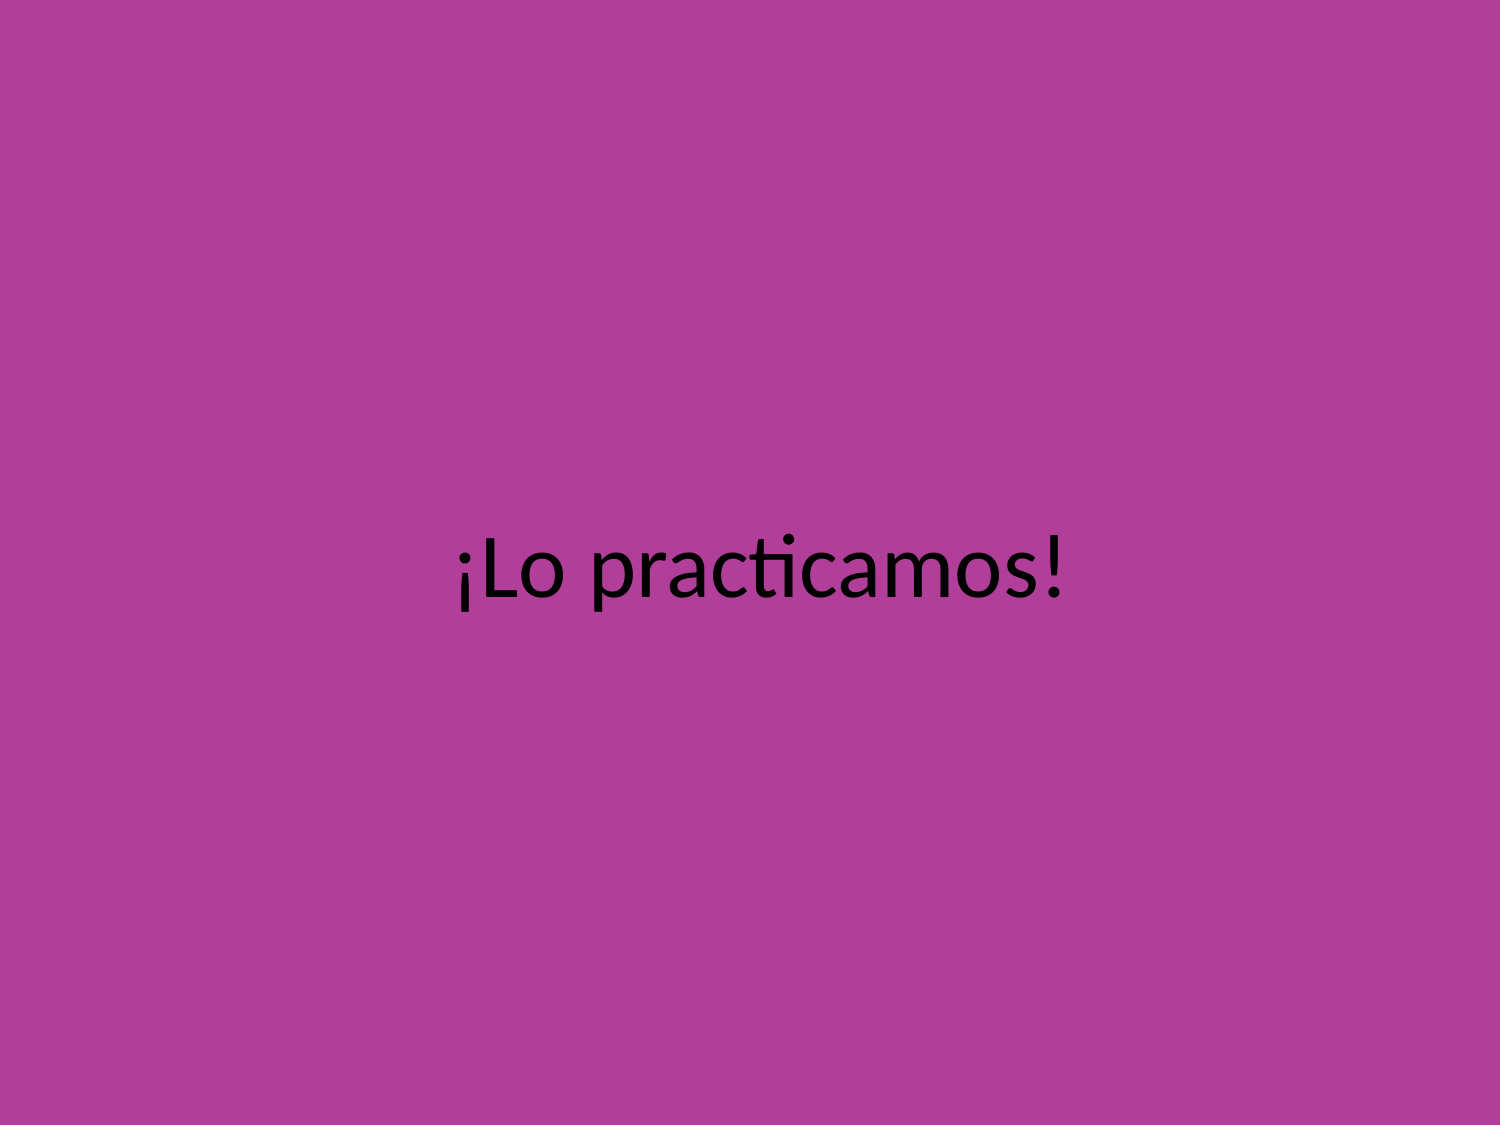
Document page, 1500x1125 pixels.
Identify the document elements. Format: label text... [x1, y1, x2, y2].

title ¡Lo practicamos! [75, 45, 1425, 1078]
